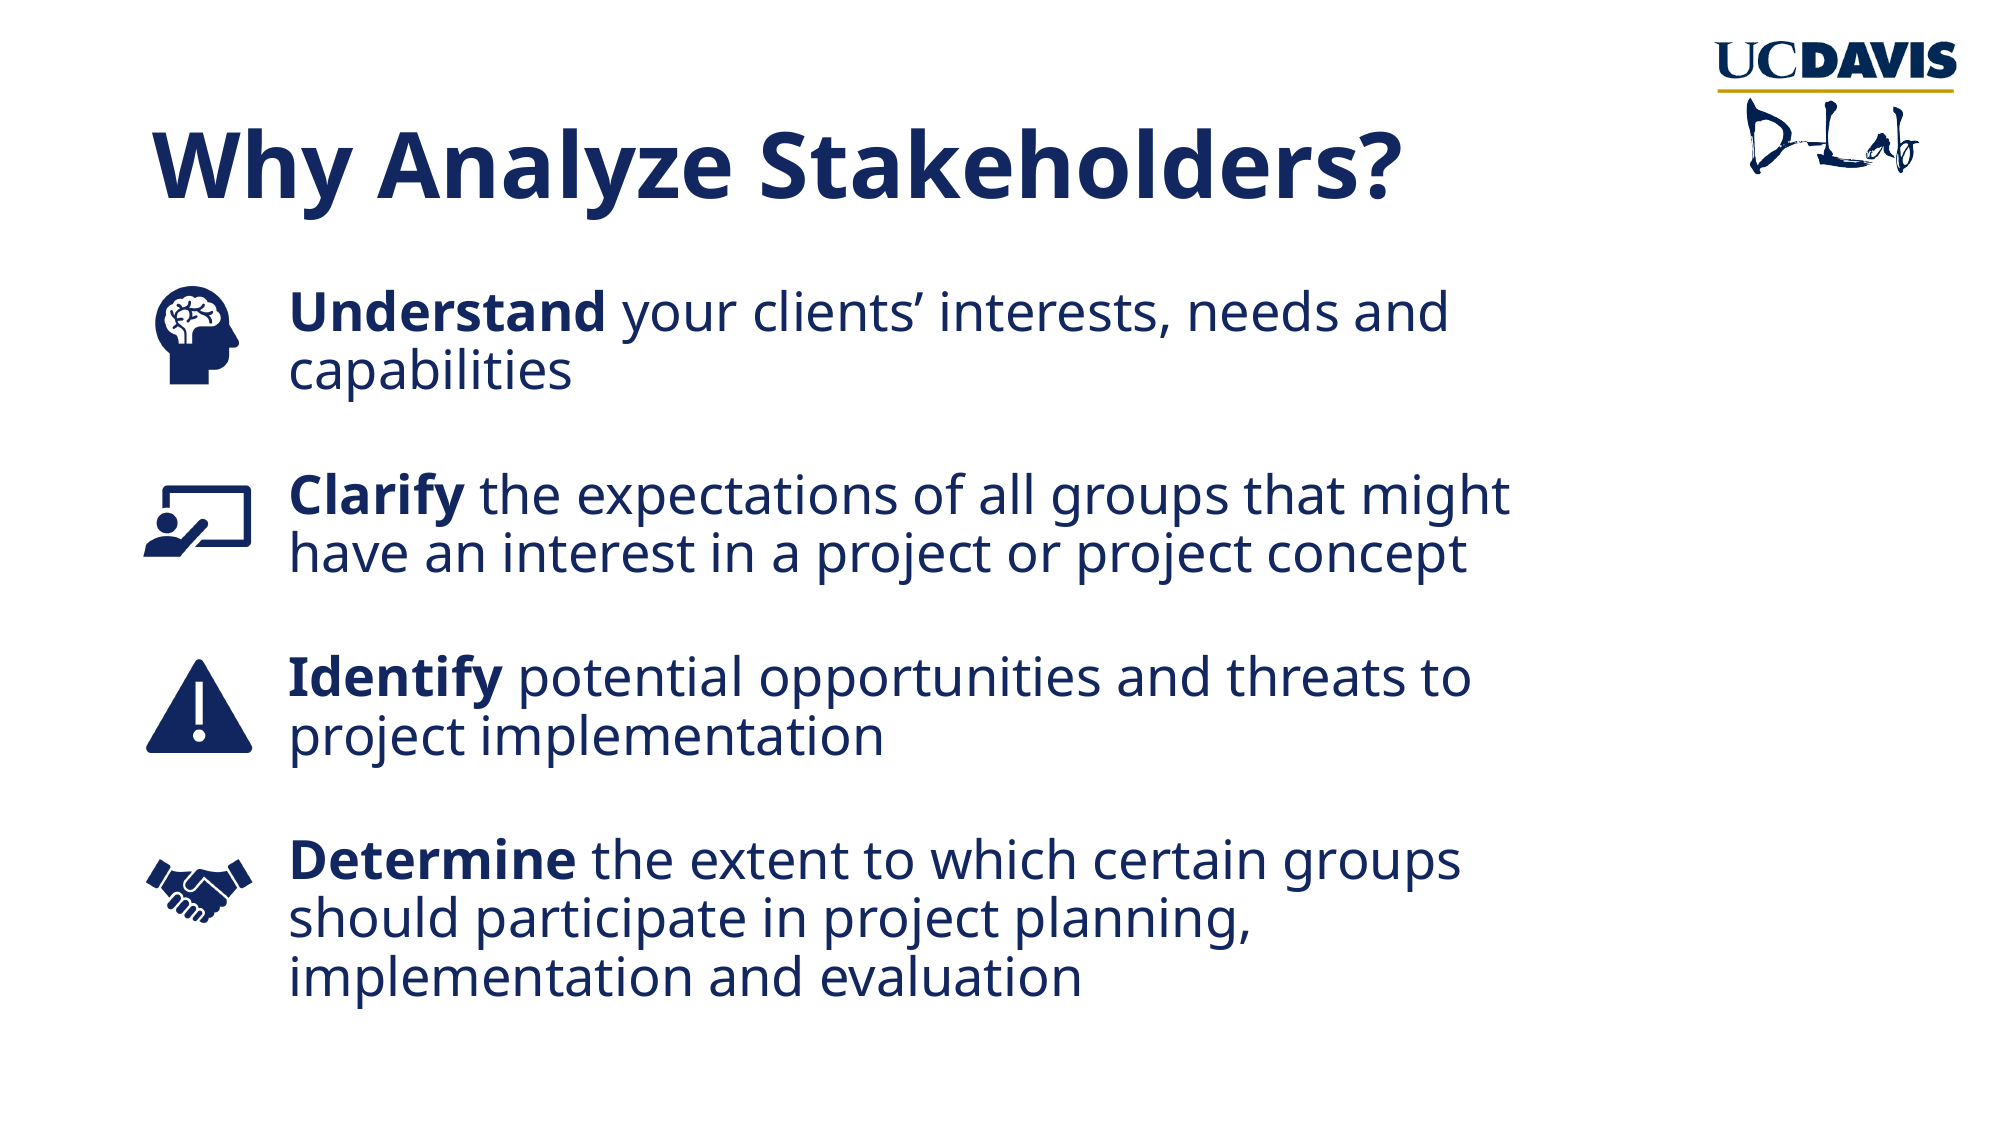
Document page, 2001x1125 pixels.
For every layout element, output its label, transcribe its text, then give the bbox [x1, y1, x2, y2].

picture [138, 462, 256, 580]
picture [140, 647, 258, 765]
picture [1713, 41, 1958, 176]
picture [138, 276, 256, 394]
list Understand your clients’ interests, needs and capabilities Clarify the expectations of all groups that might have an interest in a project or project concept Identify potential opportunities and threats to project implementation Determine the extent to which certain groups should participate in project planning, implementation and evaluation [273, 277, 1584, 1028]
title Why Analyze Stakeholders? [137, 59, 1863, 278]
picture [140, 832, 258, 950]
